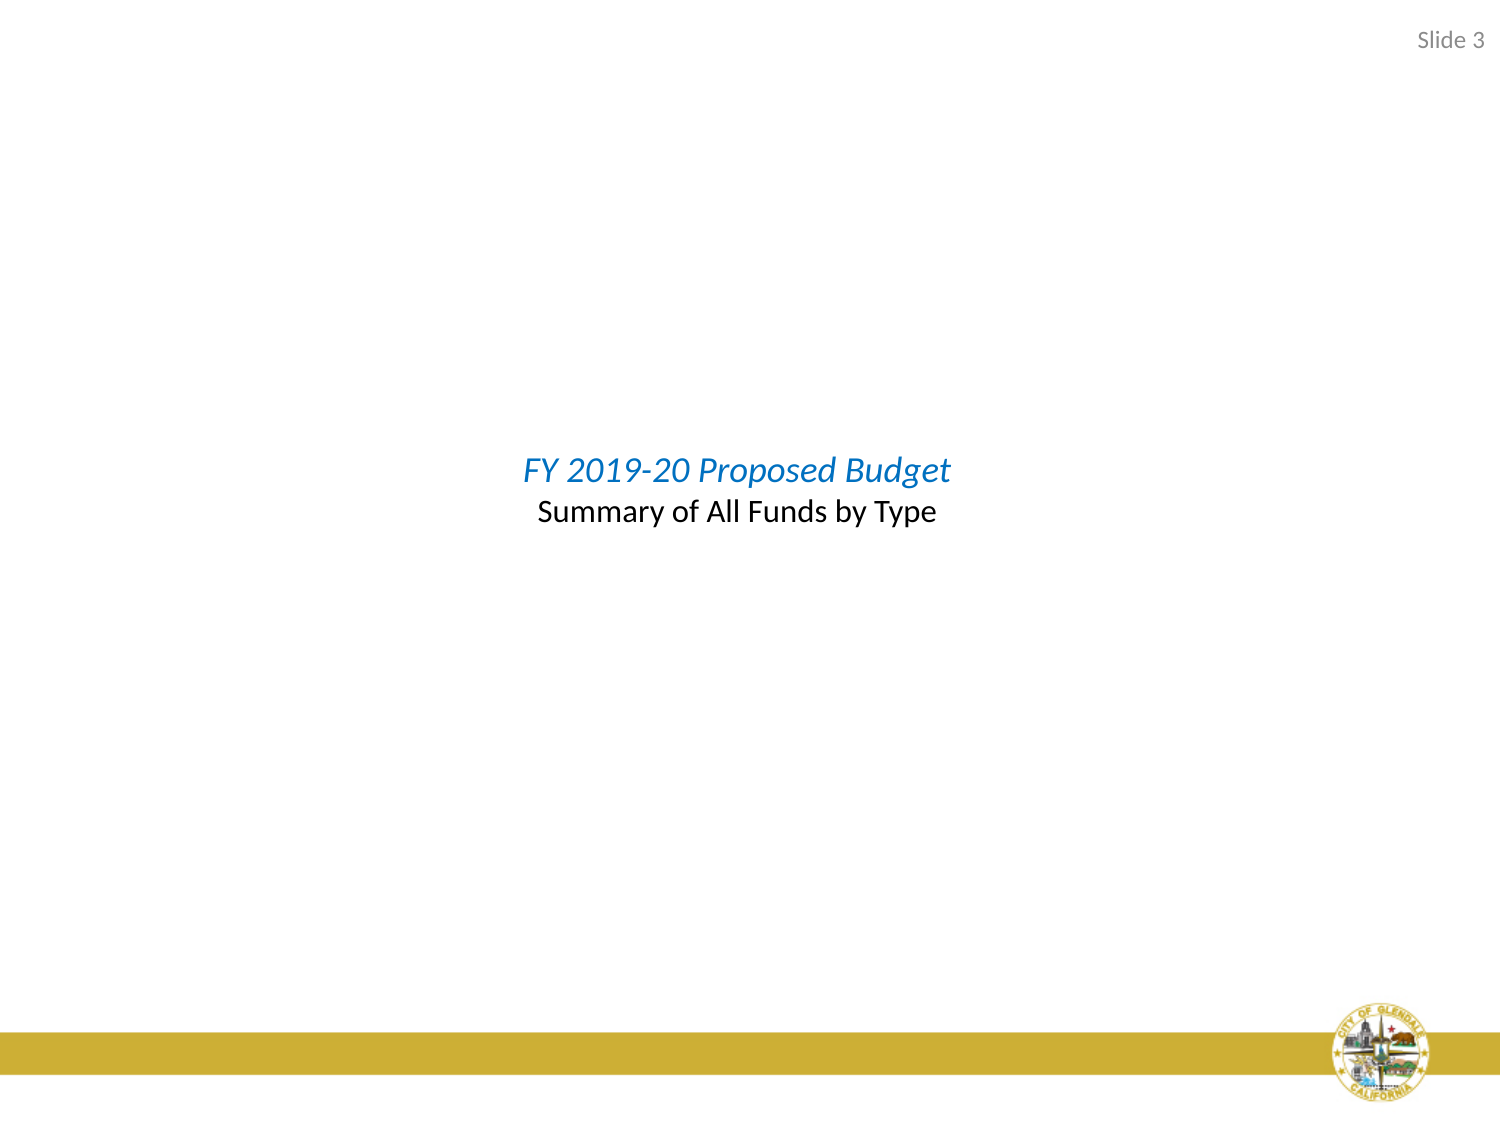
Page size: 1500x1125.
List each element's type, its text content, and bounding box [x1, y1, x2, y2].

title FY 2019-20 Proposed Budget Summary of All Funds by Type [37, 437, 1438, 538]
slide_number Slide 3 [1149, 1, 1500, 77]
picture [0, 0, 1500, 1125]
